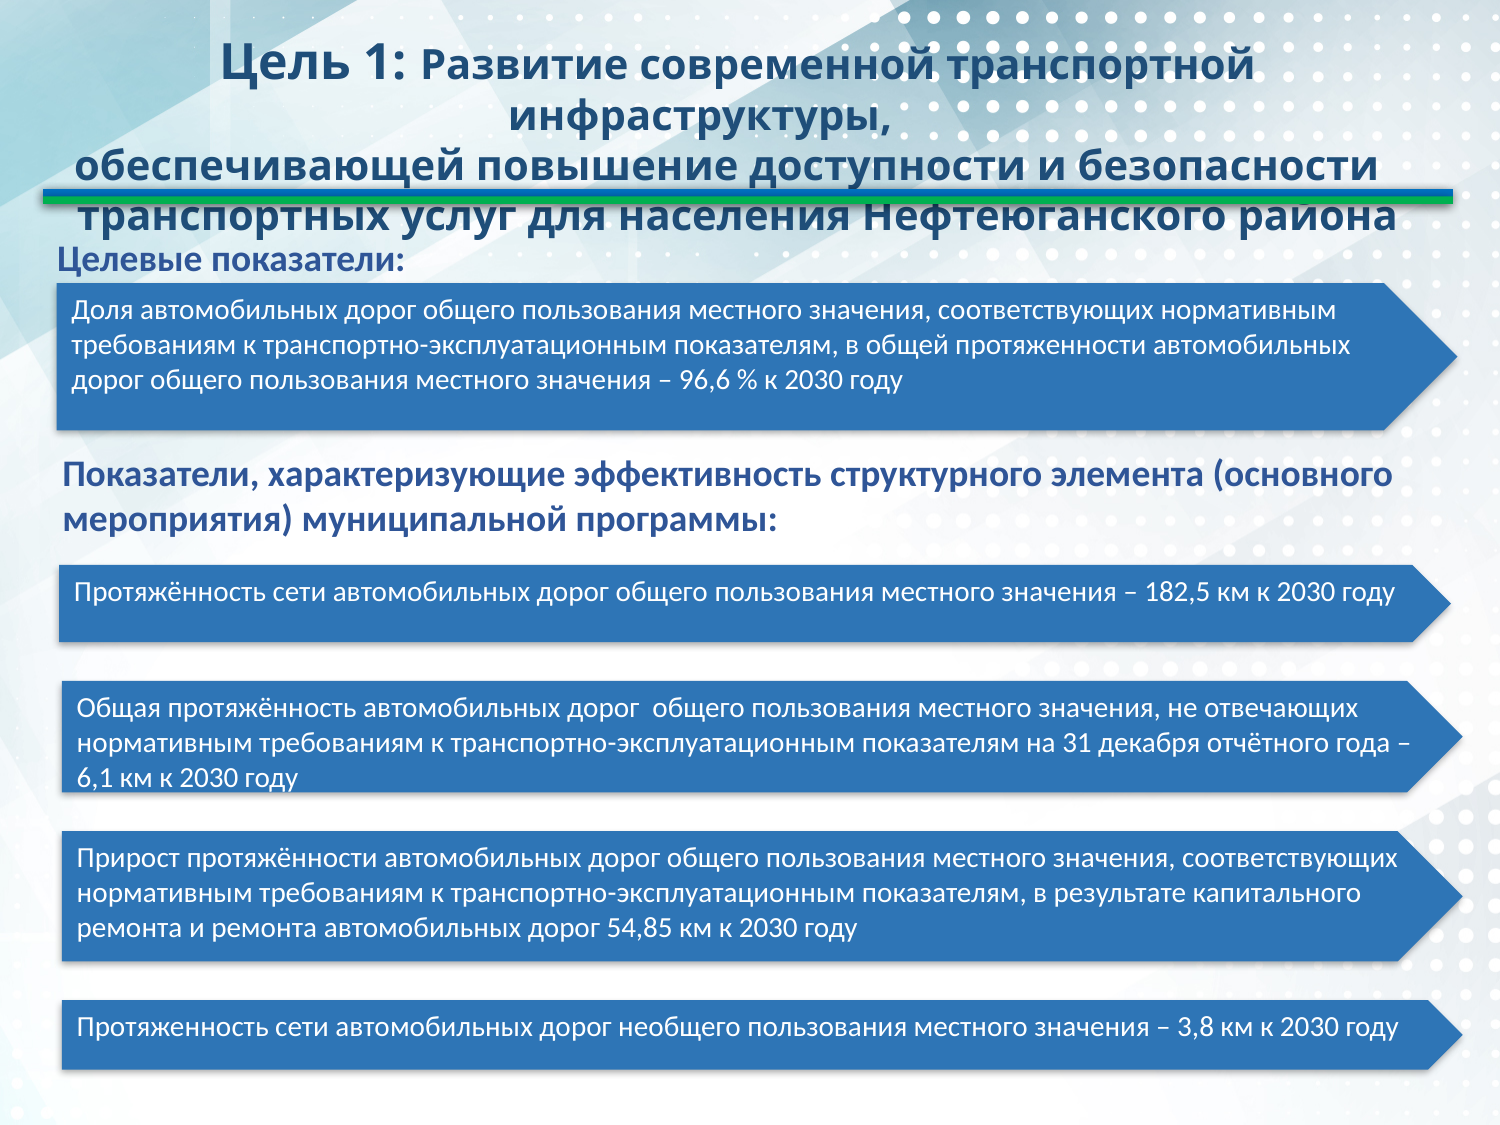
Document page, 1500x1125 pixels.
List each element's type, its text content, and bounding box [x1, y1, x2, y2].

text_box Прирост протяжённости автомобильных дорог общего пользования местного значения, соответствующих нормативным требованиям к транспортно-эксплуатационным показателям, в результате капитального ремонта и ремонта автомобильных дорог 54,85 км к 2030 году [60, 829, 1465, 964]
text_box Протяженность сети автомобильных дорог необщего пользования местного значения – 3,8 км к 2030 году [60, 998, 1465, 1072]
picture [0, 0, 1500, 1125]
text_box Протяжённость сети автомобильных дорог общего пользования местного значения – 182,5 км к 2030 году [57, 563, 1454, 644]
text_box Доля автомобильных дорог общего пользования местного значения, соответствующих нормативным требованиям к транспортно-эксплуатационным показателям, в общей протяженности автомобильных дорог общего пользования местного значения – 96,6 % к 2030 году [55, 281, 1460, 432]
text_box Целевые показатели: [42, 227, 1458, 287]
text_box Общая протяжённость автомобильных дорог общего пользования местного значения, не отвечающих нормативным требованиям к транспортно-эксплуатационным показателям на 31 декабря отчётного года – 6,1 км к 2030 году [60, 679, 1465, 795]
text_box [43, 189, 1453, 204]
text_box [514, 603, 949, 664]
text_box Показатели, характеризующие эффективность структурного элемента (основного мероприятия) муниципальной программы: [47, 441, 1463, 547]
text_box Цель 1: Развитие современной транспортной инфраструктуры, обеспечивающей повышение доступности и безопасности транспортных услуг для населения Нефтеюганского района [22, 21, 1453, 247]
